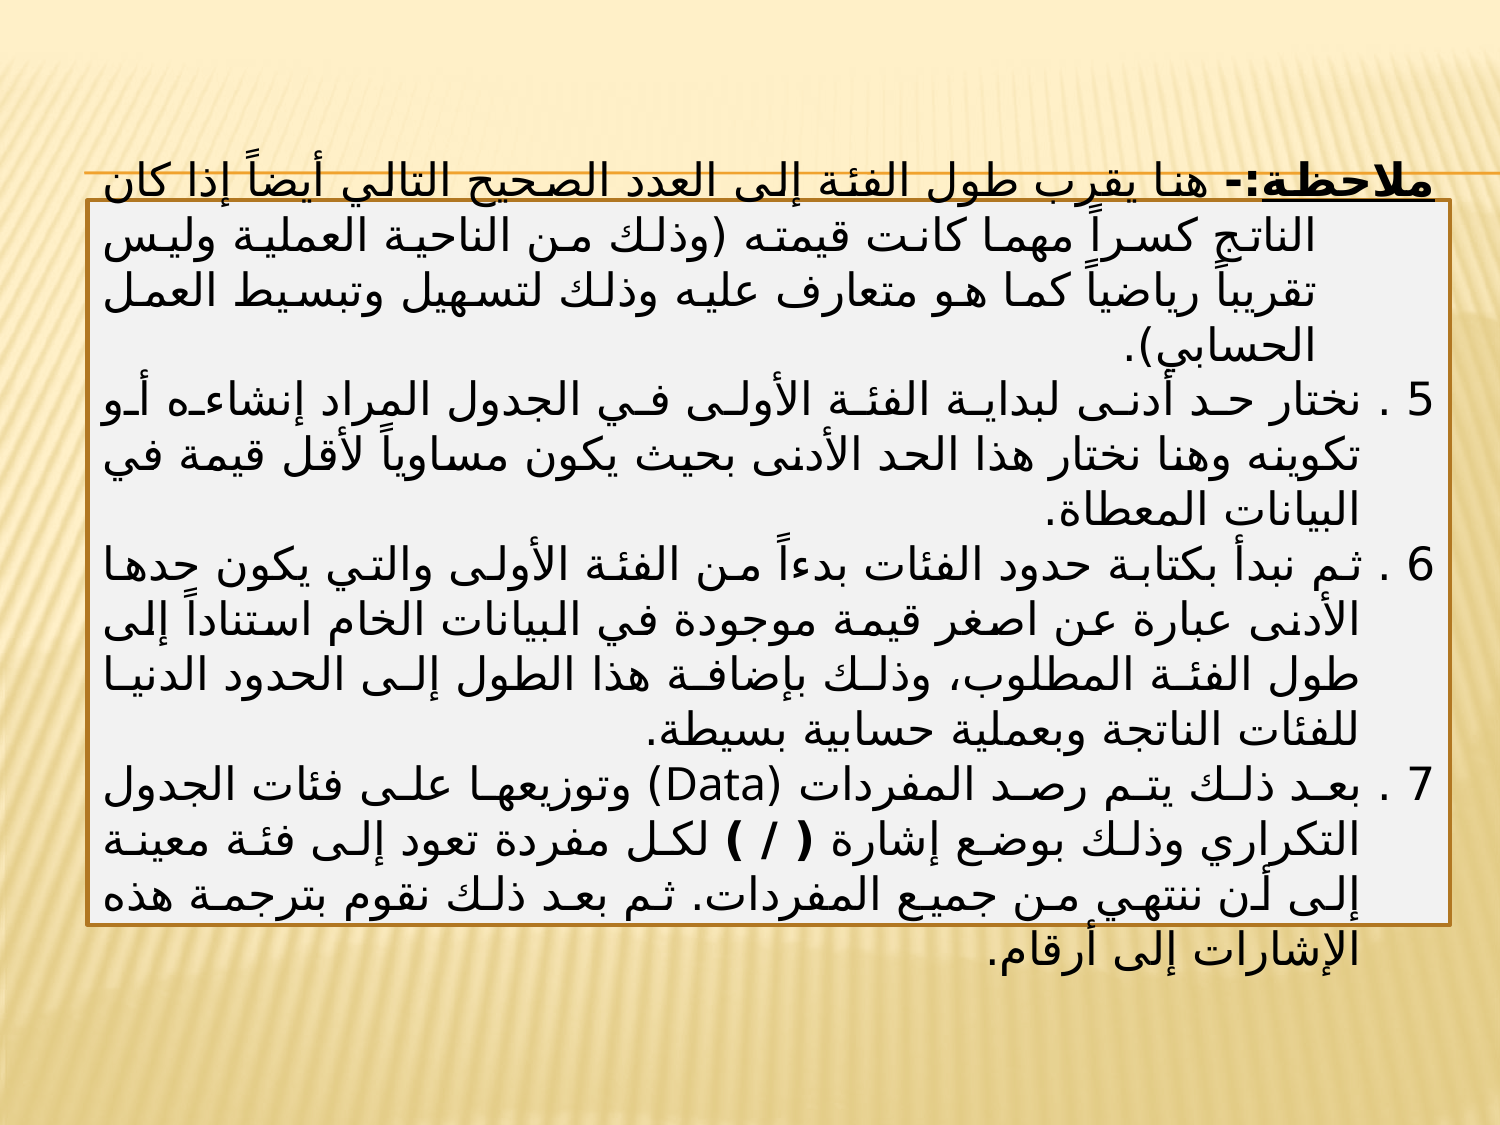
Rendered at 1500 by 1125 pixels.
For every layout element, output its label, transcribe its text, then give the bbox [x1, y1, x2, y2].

text_box ملاحظة:- هنا يقرب طول الفئة إلى العدد الصحيح التالي أيضاً إذا كان الناتج كسراً مهما كانت قيمته (وذلك من الناحية العملية وليس تقريباً رياضياً كما هو متعارف عليه وذلك لتسهيل وتبسيط العمل الحسابي). 5 . نختار حد أدنى لبداية الفئة الأولى في الجدول المراد إنشاءه أو تكوينه وهنا نختار هذا الحد الأدنى بحيث يكون مساوياً لأقل قيمة في البيانات المعطاة. 6 . ثم نبدأ بكتابة حدود الفئات بدءاً من الفئة الأولى والتي يكون حدها الأدنى عبارة عن اصغر قيمة موجودة في البيانات الخام استناداً إلى طول الفئة المطلوب، وذلك بإضافة هذا الطول إلى الحدود الدنيا للفئات الناتجة وبعملية حسابية بسيطة. 7 . بعد ذلك يتم رصد المفردات (Data) وتوزيعها على فئات الجدول التكراري وذلك بوضع إشارة ( / ) لكل مفردة تعود إلى فئة معينة إلى أن ننتهي من جميع المفردات. ثم بعد ذلك نقوم بترجمة هذه الإشارات إلى أرقام. [85, 198, 1452, 927]
